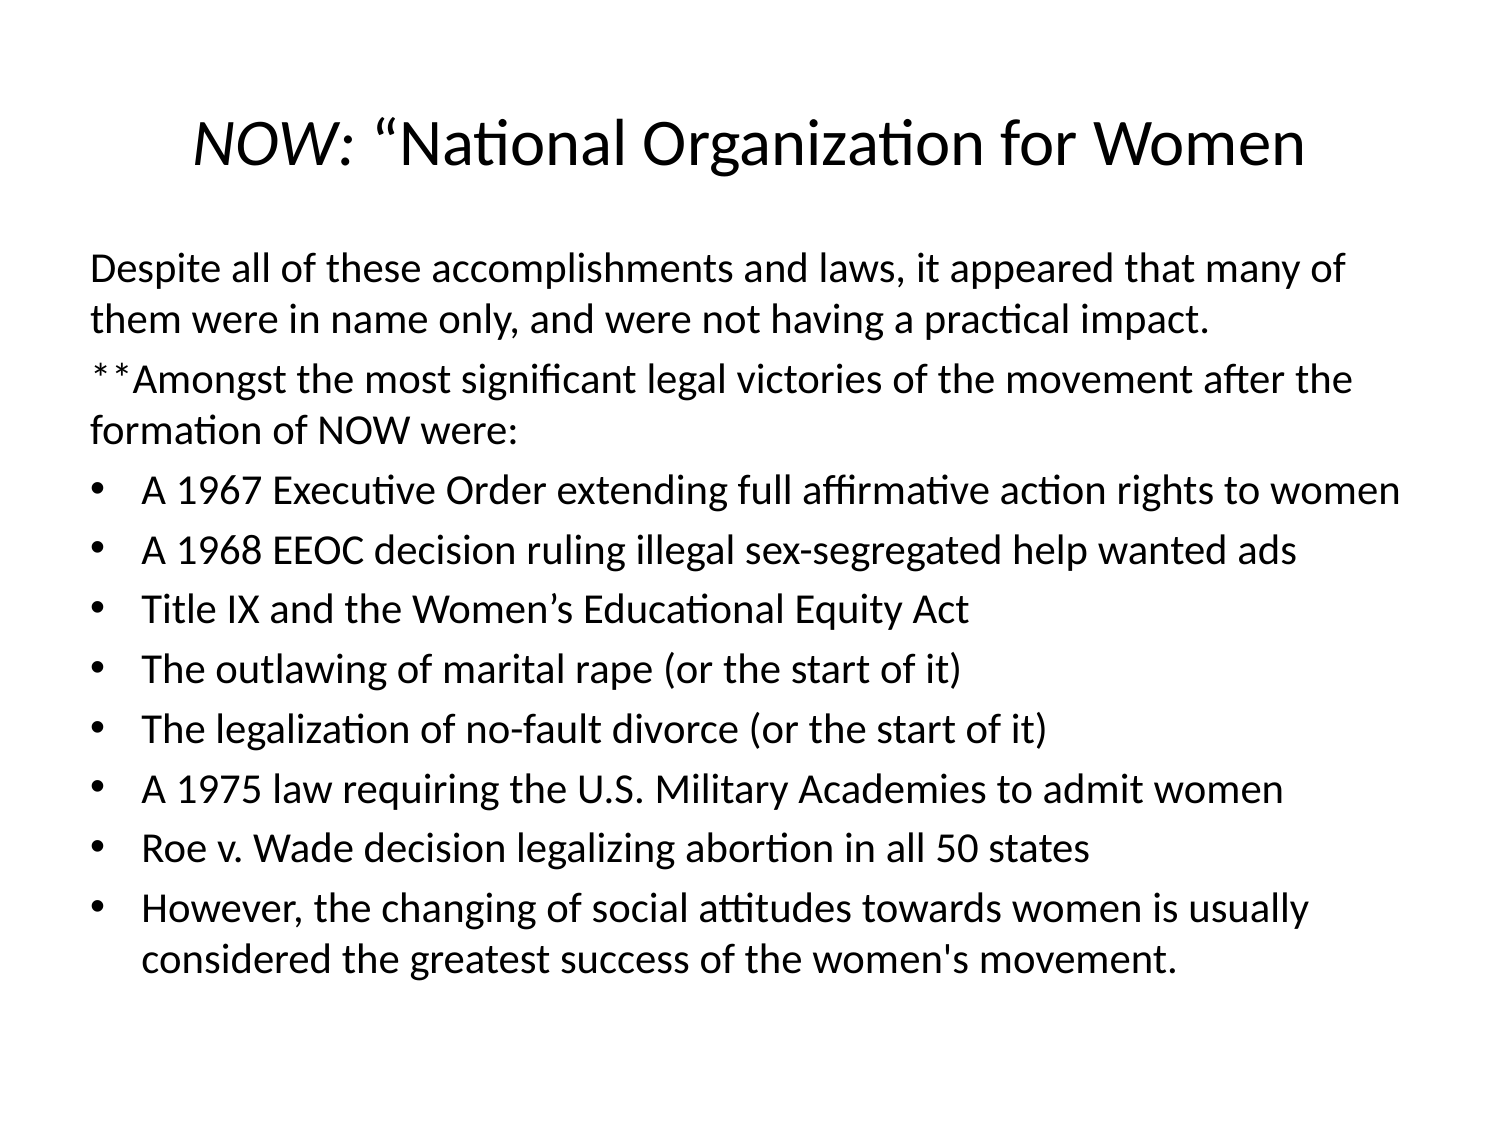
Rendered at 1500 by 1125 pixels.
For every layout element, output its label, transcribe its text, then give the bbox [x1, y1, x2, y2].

title NOW: “National Organization for Women [75, 45, 1425, 232]
list Despite all of these accomplishments and laws, it appeared that many of them were in name only, and were not having a practical impact. **Amongst the most significant legal victories of the movement after the formation of NOW were: A 1967 Executive Order extending full affirmative action rights to women A 1968 EEOC decision ruling illegal sex-segregated help wanted ads Title IX and the Women’s Educational Equity Act The outlawing of marital rape (or the start of it) The legalization of no-fault divorce (or the start of it) A 1975 law requiring the U.S. Military Academies to admit women Roe v. Wade decision legalizing abortion in all 50 states However, the changing of social attitudes towards women is usually considered the greatest success of the women's movement. [75, 232, 1425, 1005]
